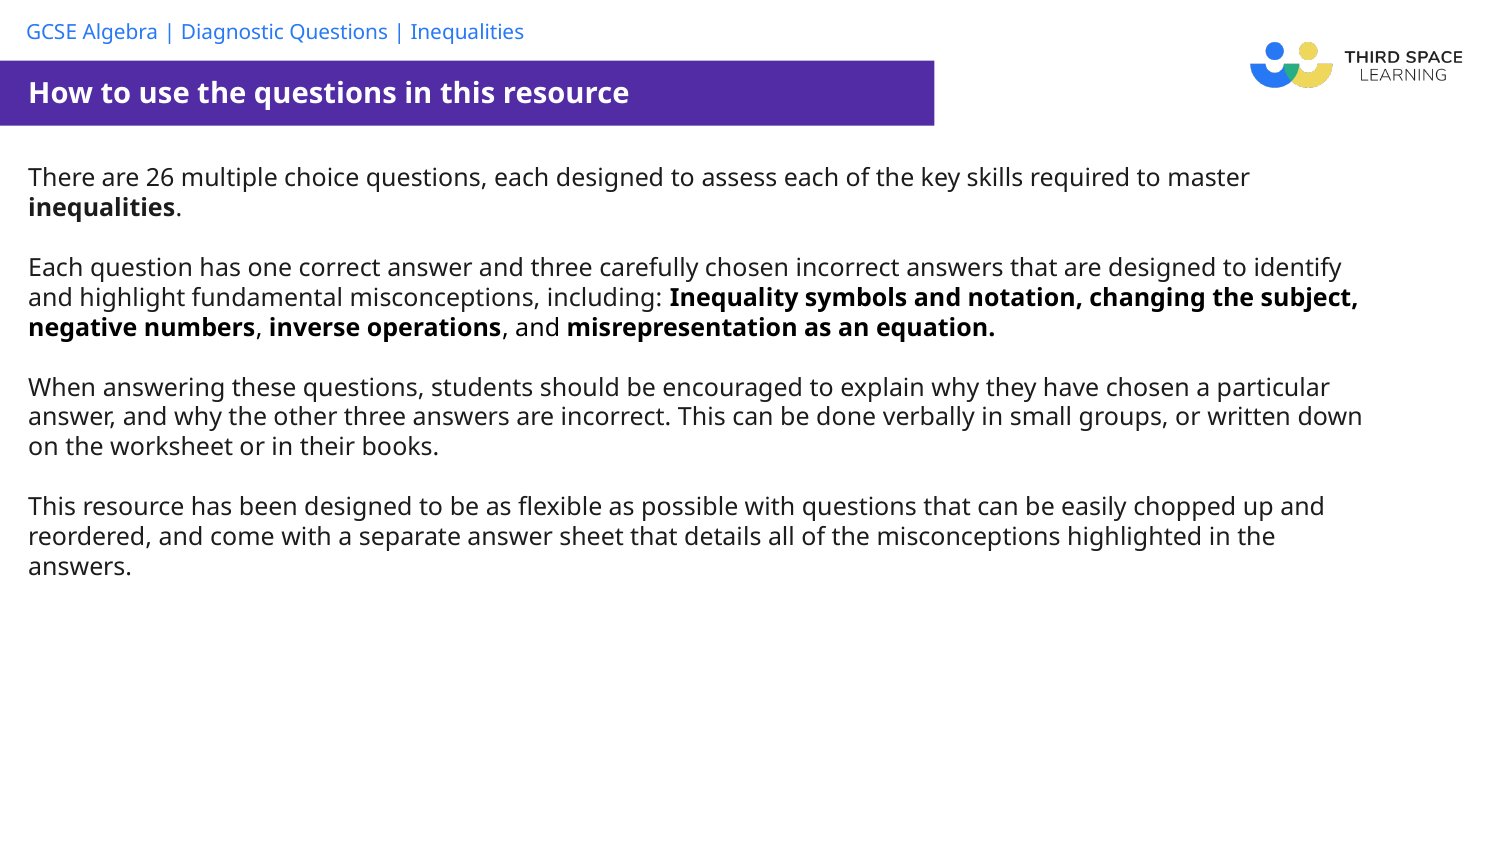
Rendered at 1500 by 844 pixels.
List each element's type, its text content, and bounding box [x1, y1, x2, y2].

text_box There are 26 multiple choice questions, each designed to assess each of the key skills required to master inequalities. Each question has one correct answer and three carefully chosen incorrect answers that are designed to identify and highlight fundamental misconceptions, including: Inequality symbols and notation, changing the subject, negative numbers, inverse operations, and misrepresentation as an equation. When answering these questions, students should be encouraged to explain why they have chosen a particular answer, and why the other three answers are incorrect. This can be done verbally in small groups, or written down on the worksheet or in their books. This resource has been designed to be as flexible as possible with questions that can be easily chopped up and reordered, and come with a separate answer sheet that details all of the misconceptions highlighted in the answers. [13, 151, 1403, 709]
text_box How to use the questions in this resource [13, 59, 658, 125]
picture [1250, 33, 1465, 99]
